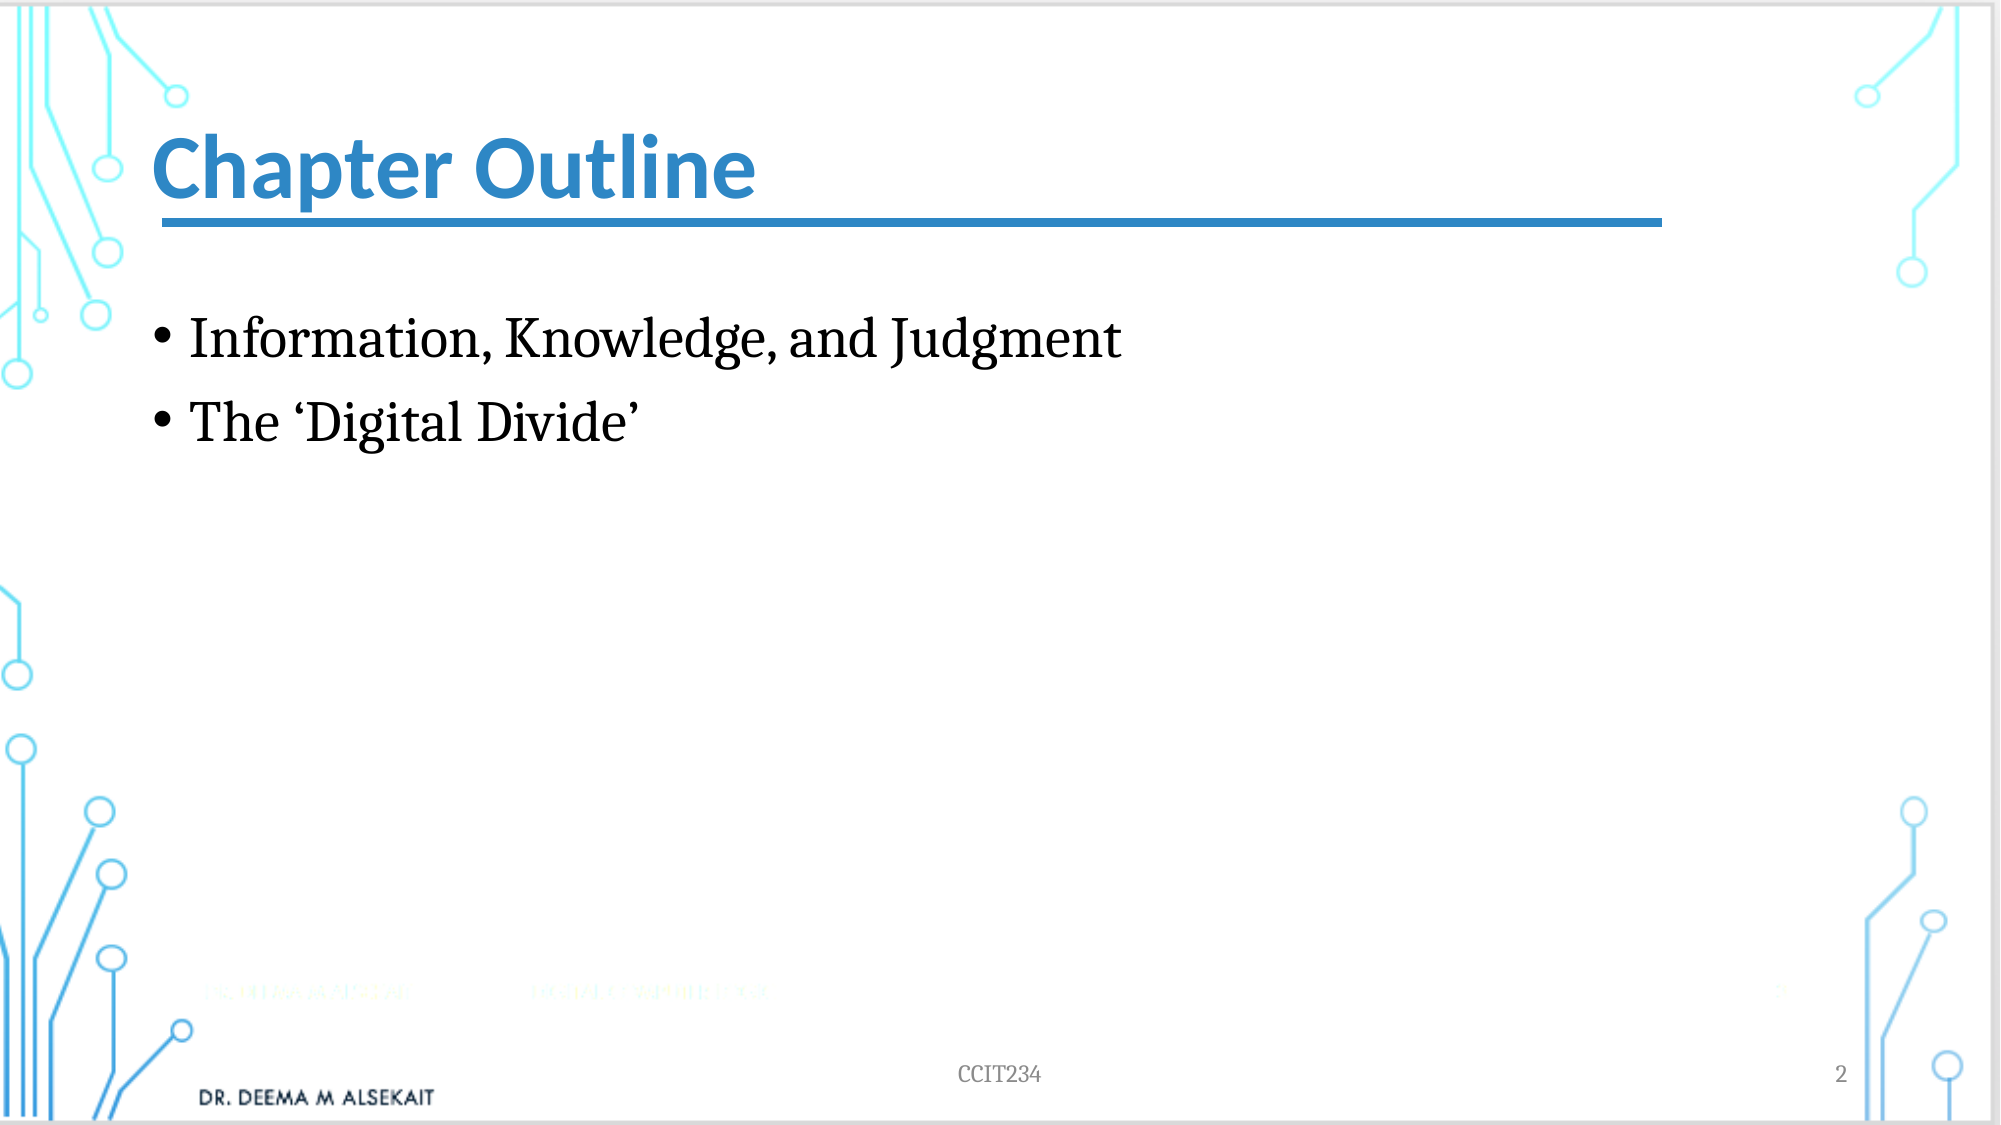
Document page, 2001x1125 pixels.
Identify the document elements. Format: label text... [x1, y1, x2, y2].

picture [0, 0, 2001, 1125]
list Information, Knowledge, and Judgment The ‘Digital Divide’ [137, 299, 1863, 1014]
title Chapter Outline [137, 59, 1863, 278]
footer CCIT234 [662, 1042, 1338, 1103]
slide_number 2 [1412, 1042, 1863, 1103]
